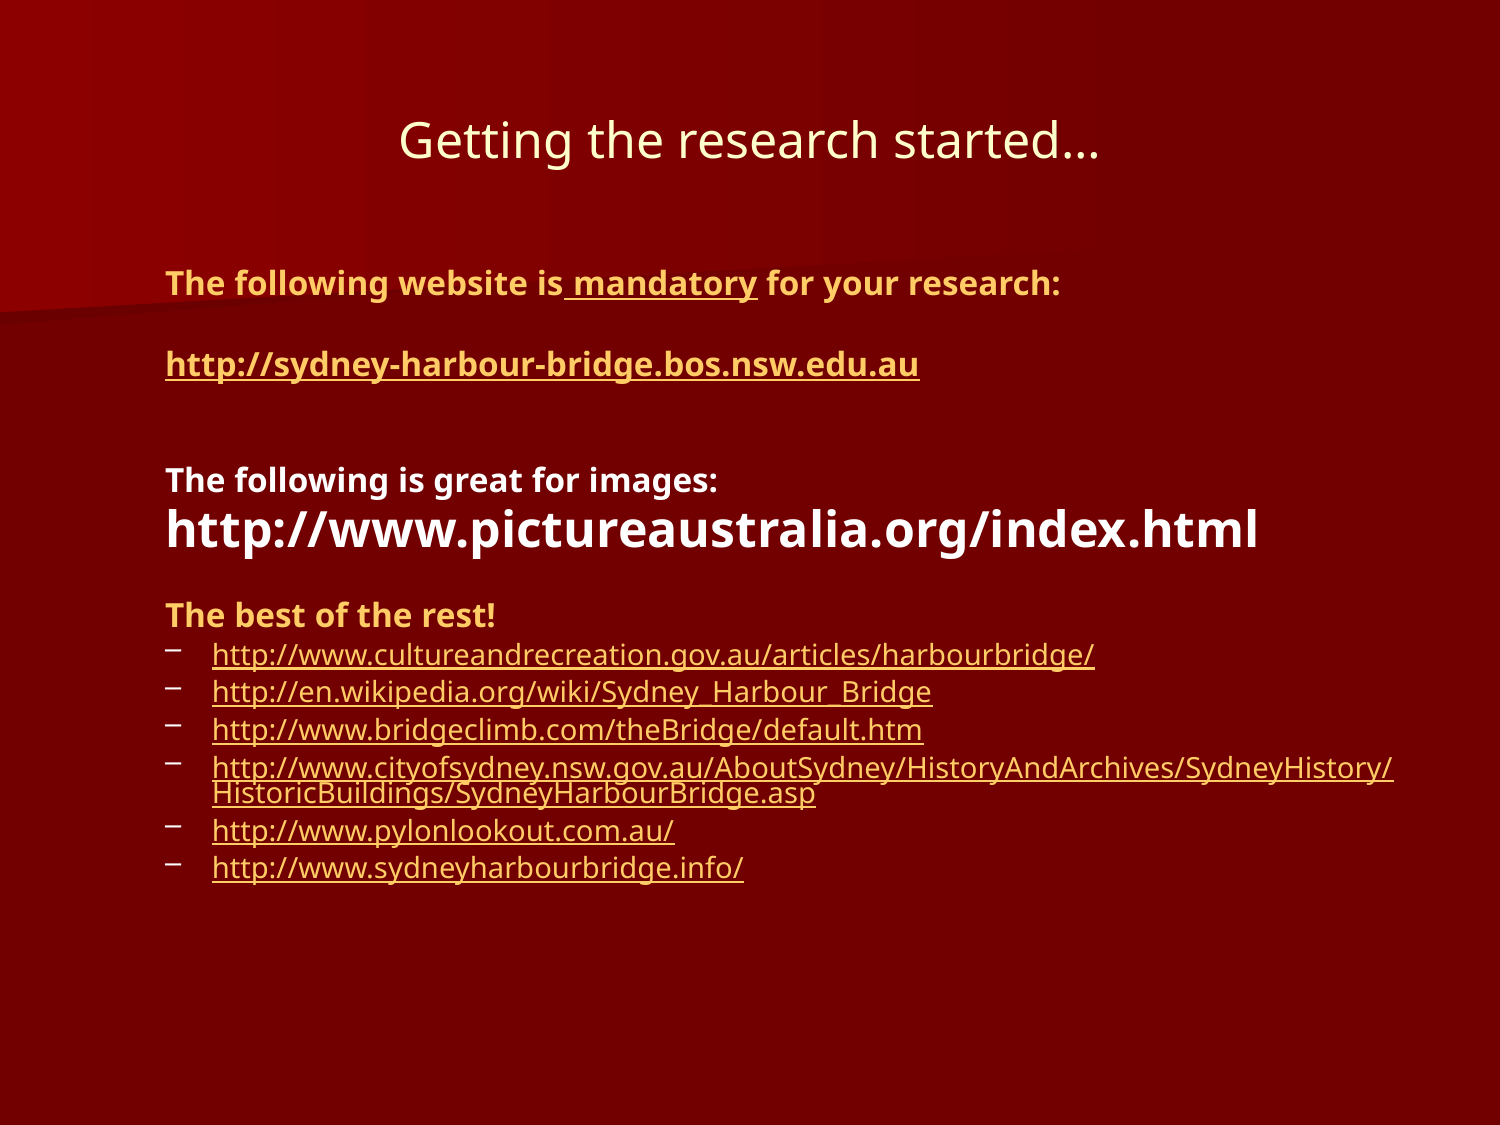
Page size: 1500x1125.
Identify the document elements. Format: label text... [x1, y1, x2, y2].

list The following website is mandatory for your research: http://sydney-harbour-bridge.bos.nsw.edu.au The following is great for images: http://www.pictureaustralia.org/index.html The best of the rest! http://www.cultureandrecreation.gov.au/articles/harbourbridge/ http://en.wikipedia.org/wiki/Sydney_Harbour_Bridge http://www.bridgeclimb.com/theBridge/default.htm http://www.cityofsydney.nsw.gov.au/AboutSydney/HistoryAndArchives/SydneyHistory/HistoricBuildings/SydneyHarbourBridge.asp http://www.pylonlookout.com.au/ http://www.sydneyharbourbridge.info/ [74, 262, 1426, 1001]
title Getting the research started… [74, 44, 1426, 233]
